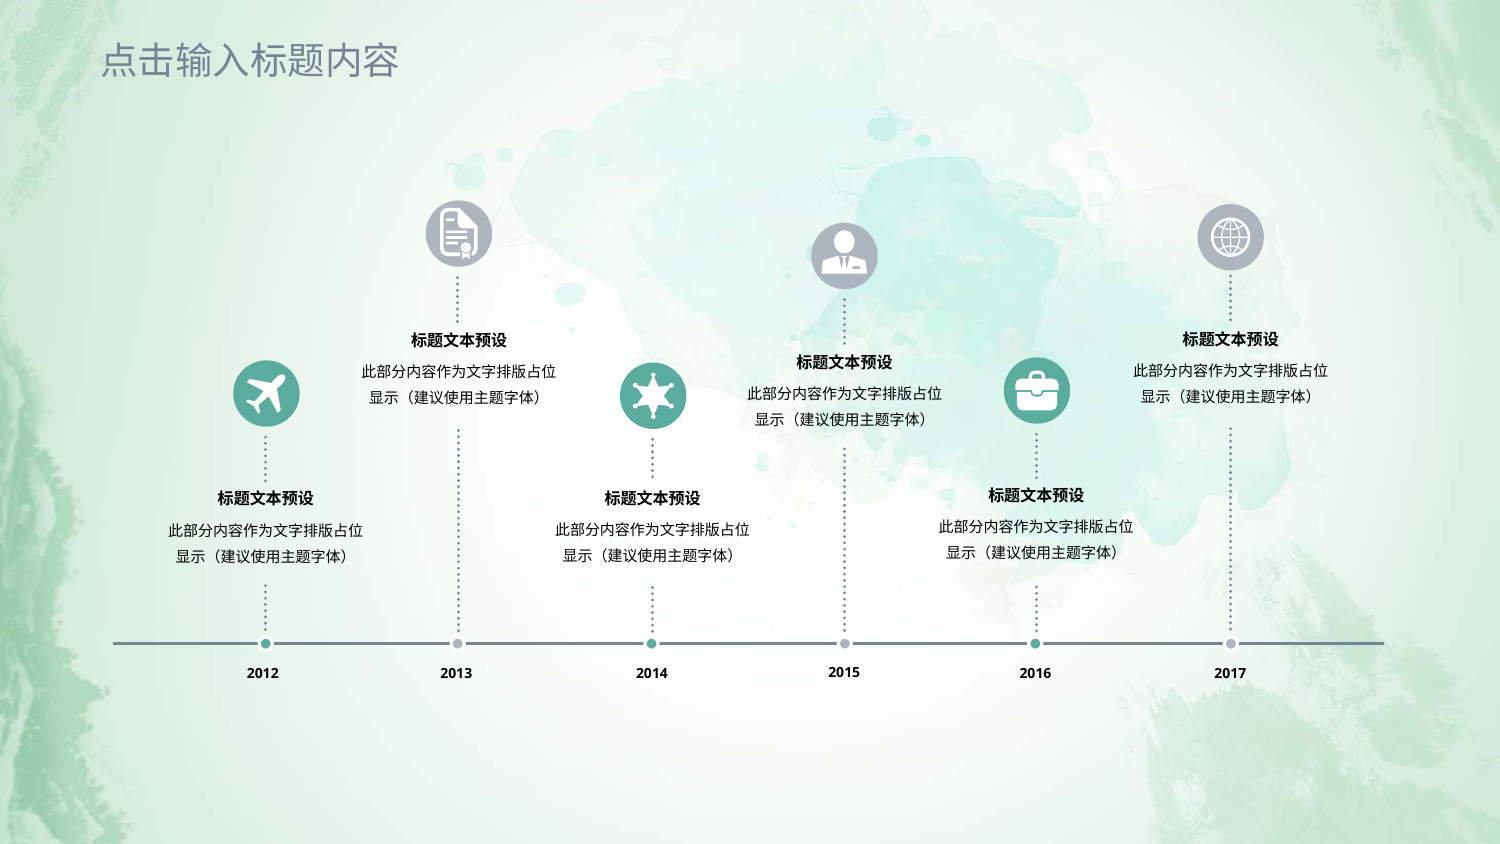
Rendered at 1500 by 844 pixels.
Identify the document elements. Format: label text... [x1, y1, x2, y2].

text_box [152, 359, 340, 691]
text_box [1117, 203, 1344, 691]
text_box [539, 362, 727, 691]
text_box 点击输入标题内容 [100, 28, 450, 91]
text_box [345, 200, 573, 691]
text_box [922, 356, 1113, 691]
picture [0, 0, 1500, 844]
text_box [731, 222, 958, 689]
